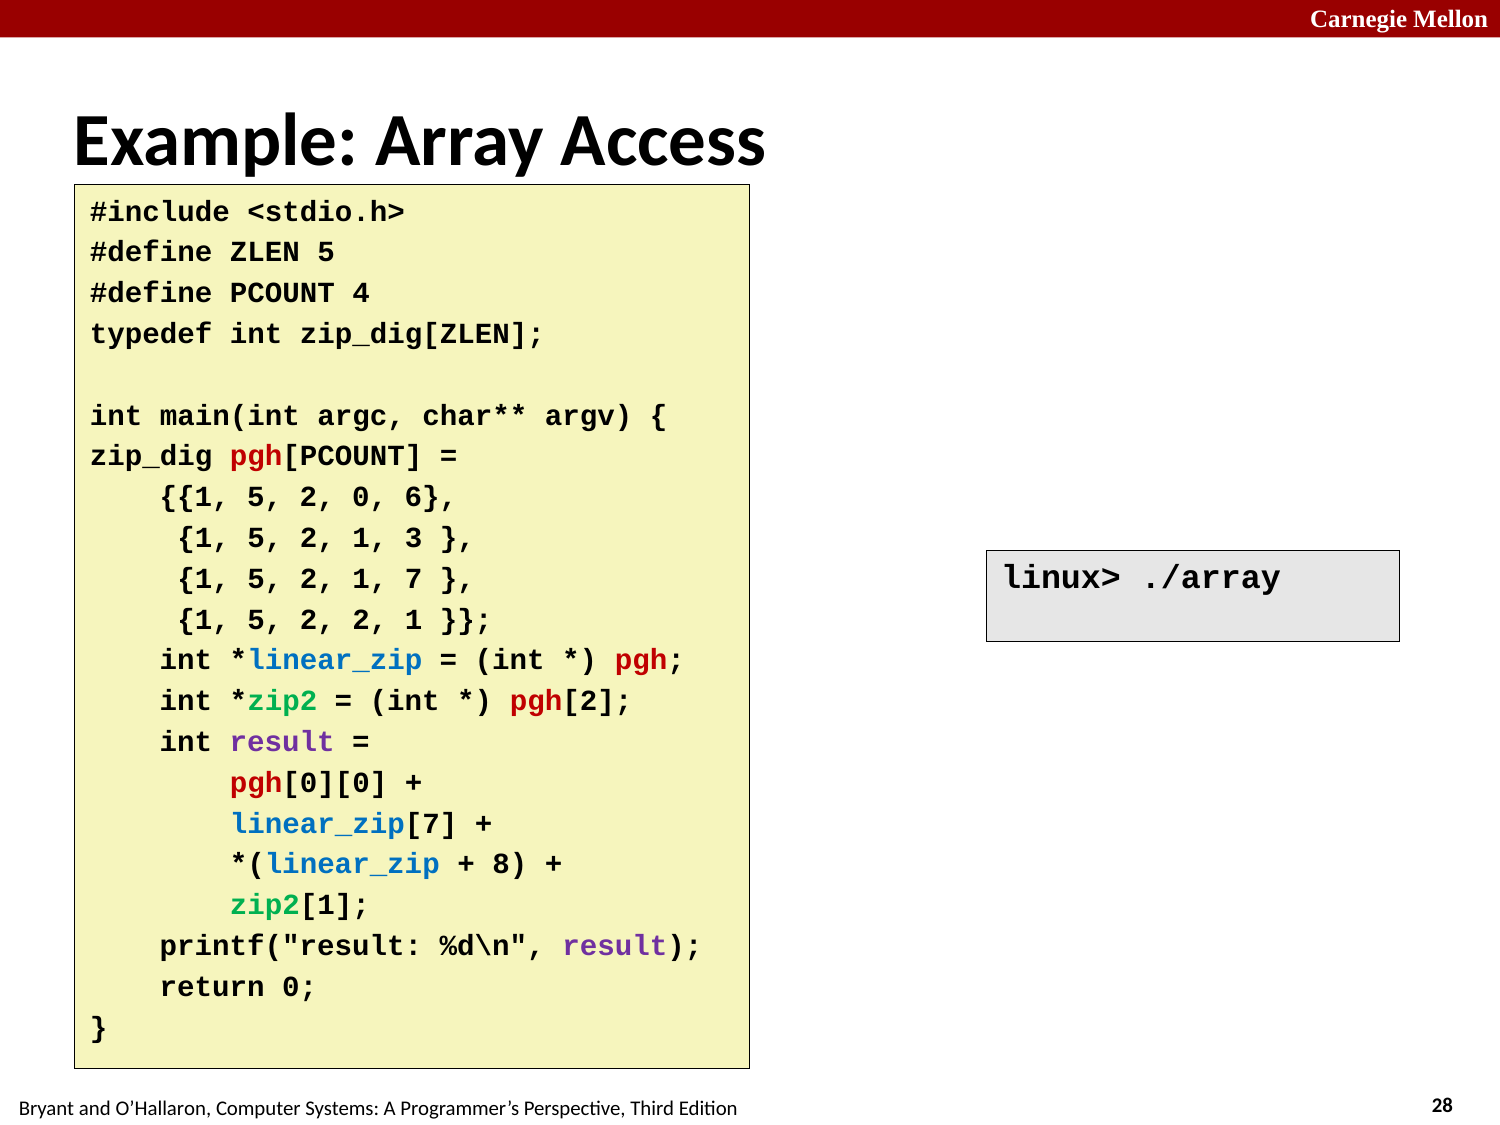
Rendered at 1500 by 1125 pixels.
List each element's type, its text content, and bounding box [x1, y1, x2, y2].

text_box linux> ./array [986, 550, 1400, 641]
title Example: Array Access [58, 72, 1305, 199]
text_box #include <stdio.h> #define ZLEN 5 #define PCOUNT 4 typedef int zip_dig[ZLEN]; int main(int argc, char** argv) { zip_dig pgh[PCOUNT] = {{1, 5, 2, 0, 6}, {1, 5, 2, 1, 3 }, {1, 5, 2, 1, 7 }, {1, 5, 2, 2, 1 }}; int *linear_zip = (int *) pgh; int *zip2 = (int *) pgh[2]; int result = pgh[0][0] + linear_zip[7] + *(linear_zip + 8) + zip2[1]; printf("result: %d\n", result); return 0; } [74, 184, 750, 1069]
